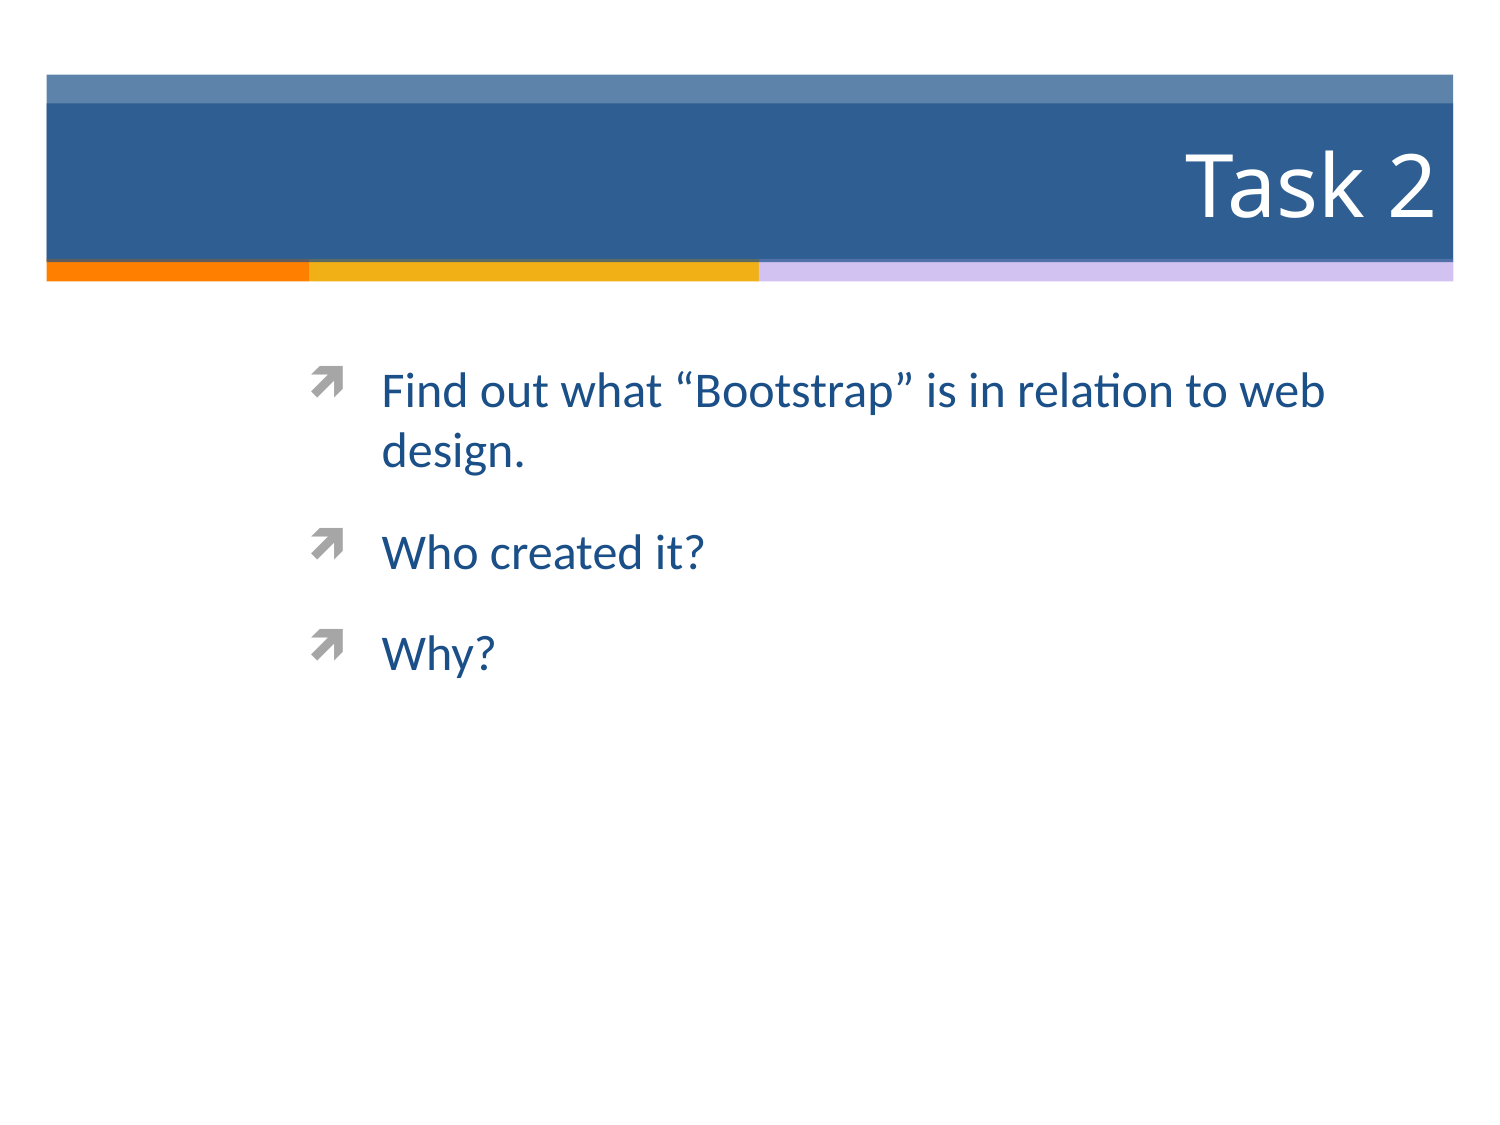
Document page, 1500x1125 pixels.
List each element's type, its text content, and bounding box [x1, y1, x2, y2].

list Find out what “Bootstrap” is in relation to web design. Who created it? Why? [292, 350, 1454, 1005]
title Task 2 [46, 103, 1454, 263]
